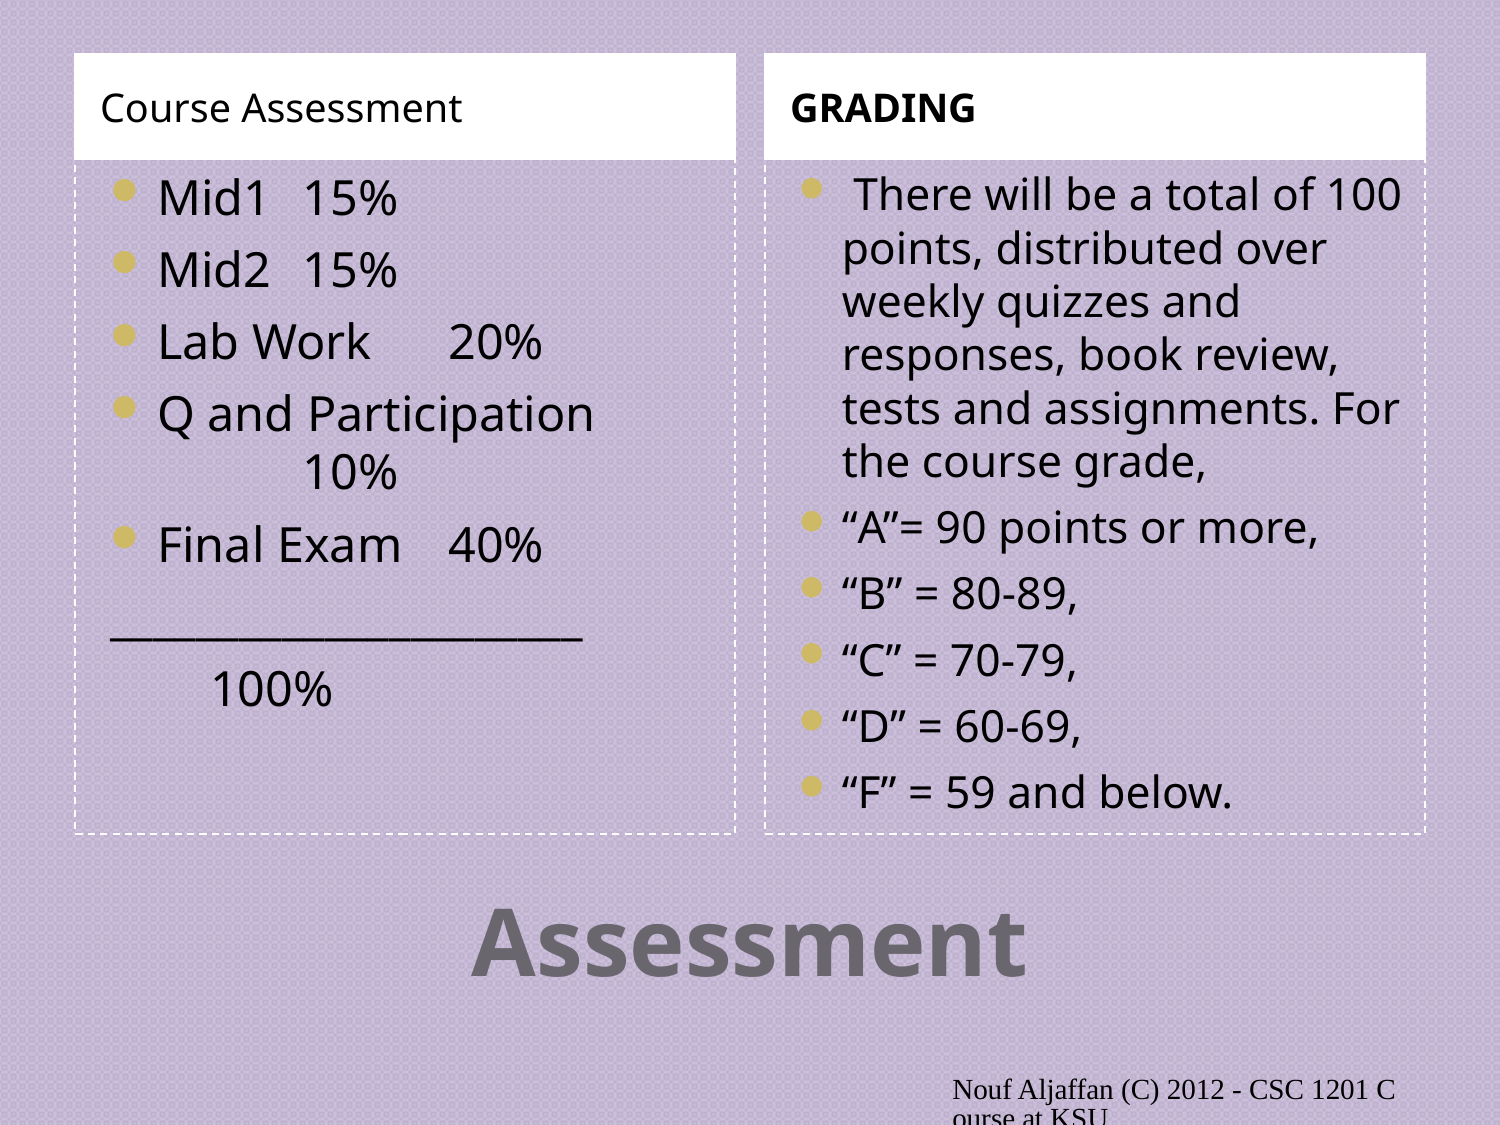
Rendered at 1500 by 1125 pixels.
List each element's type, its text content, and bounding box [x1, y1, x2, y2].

list Course Assessment [74, 53, 736, 159]
list There will be a total of 100 points, distributed over weekly quizzes and responses, book review, tests and assignments. For the course grade, “A”= 90 points or more, “B” = 80-89, “C” = 70-79, “D” = 60-69, “F” = 59 and below. [764, 158, 1426, 835]
title Assessment [75, 846, 1425, 1034]
list Mid1 15% Mid2 15% Lab Work 20% Q and Participation 10% Final Exam 40% ______________________ 100% [74, 158, 736, 835]
list GRADING [764, 53, 1426, 159]
footer Nouf Aljaffan (C) 2012 - CSC 1201 Course at KSU [937, 1034, 1413, 1113]
